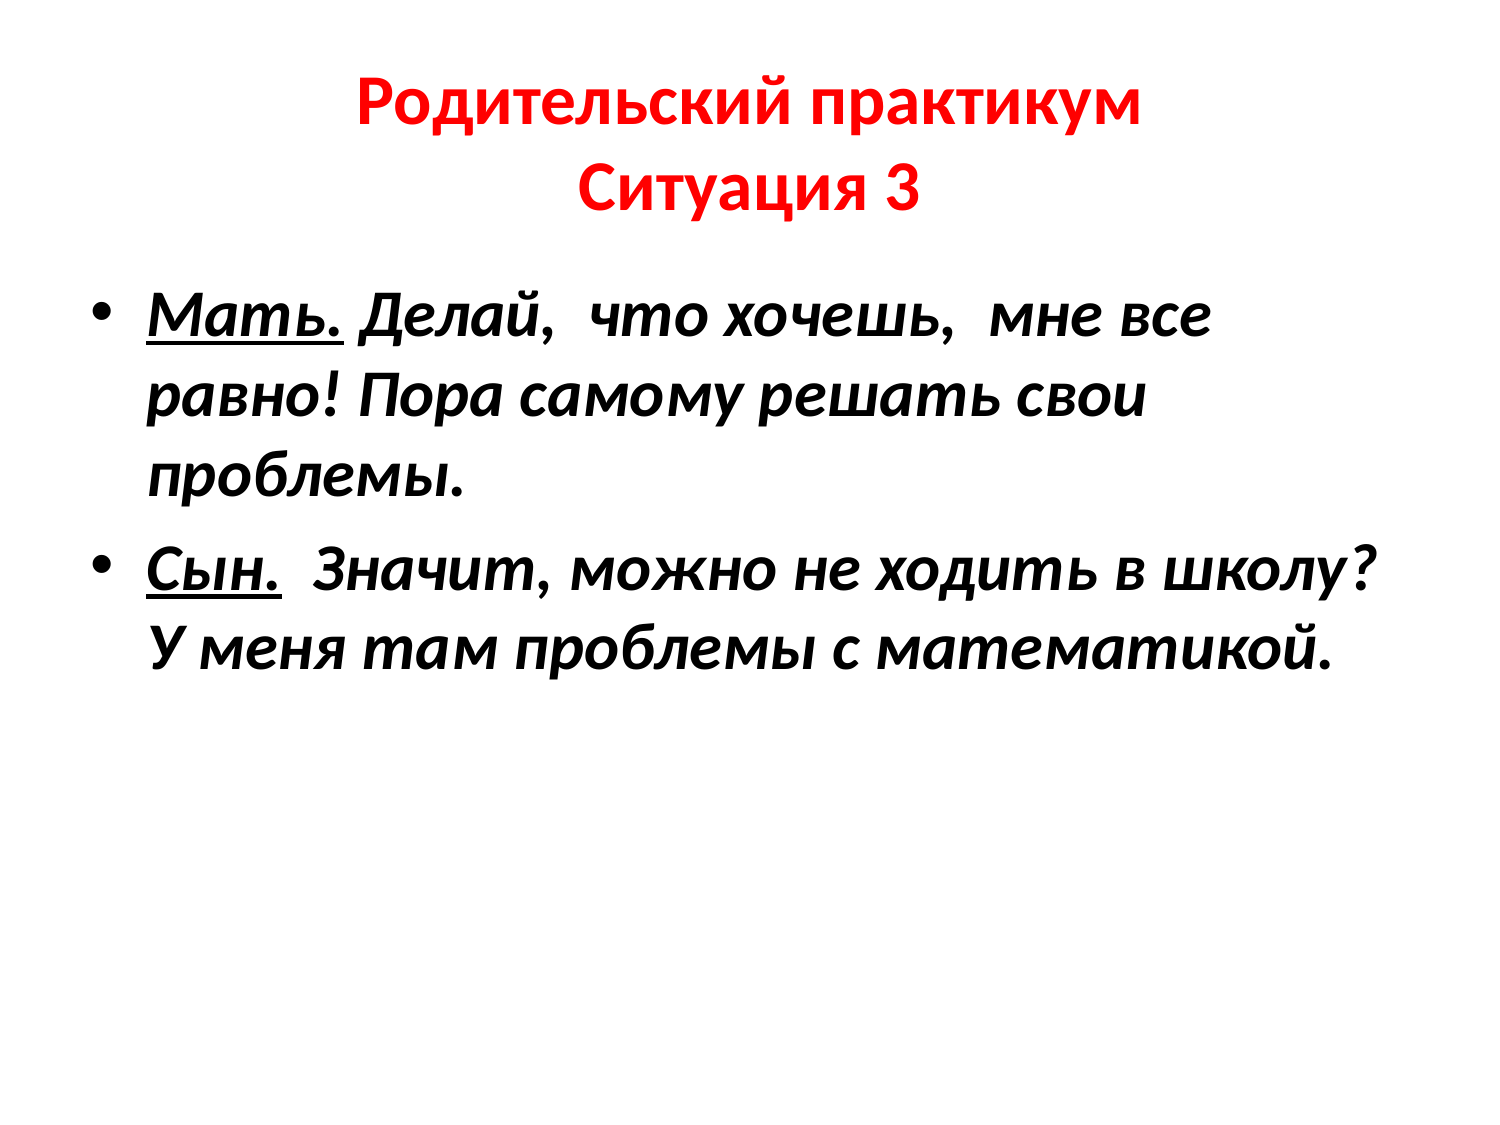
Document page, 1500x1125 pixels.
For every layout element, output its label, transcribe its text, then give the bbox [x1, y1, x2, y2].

title Родительский практикум Ситуация 3 [75, 45, 1425, 233]
list Мать. Делай, что хочешь, мне все равно! Пора самому решать свои проблемы. Сын. Значит, можно не ходить в школу? У меня там проблемы с математикой. [75, 262, 1425, 1005]
